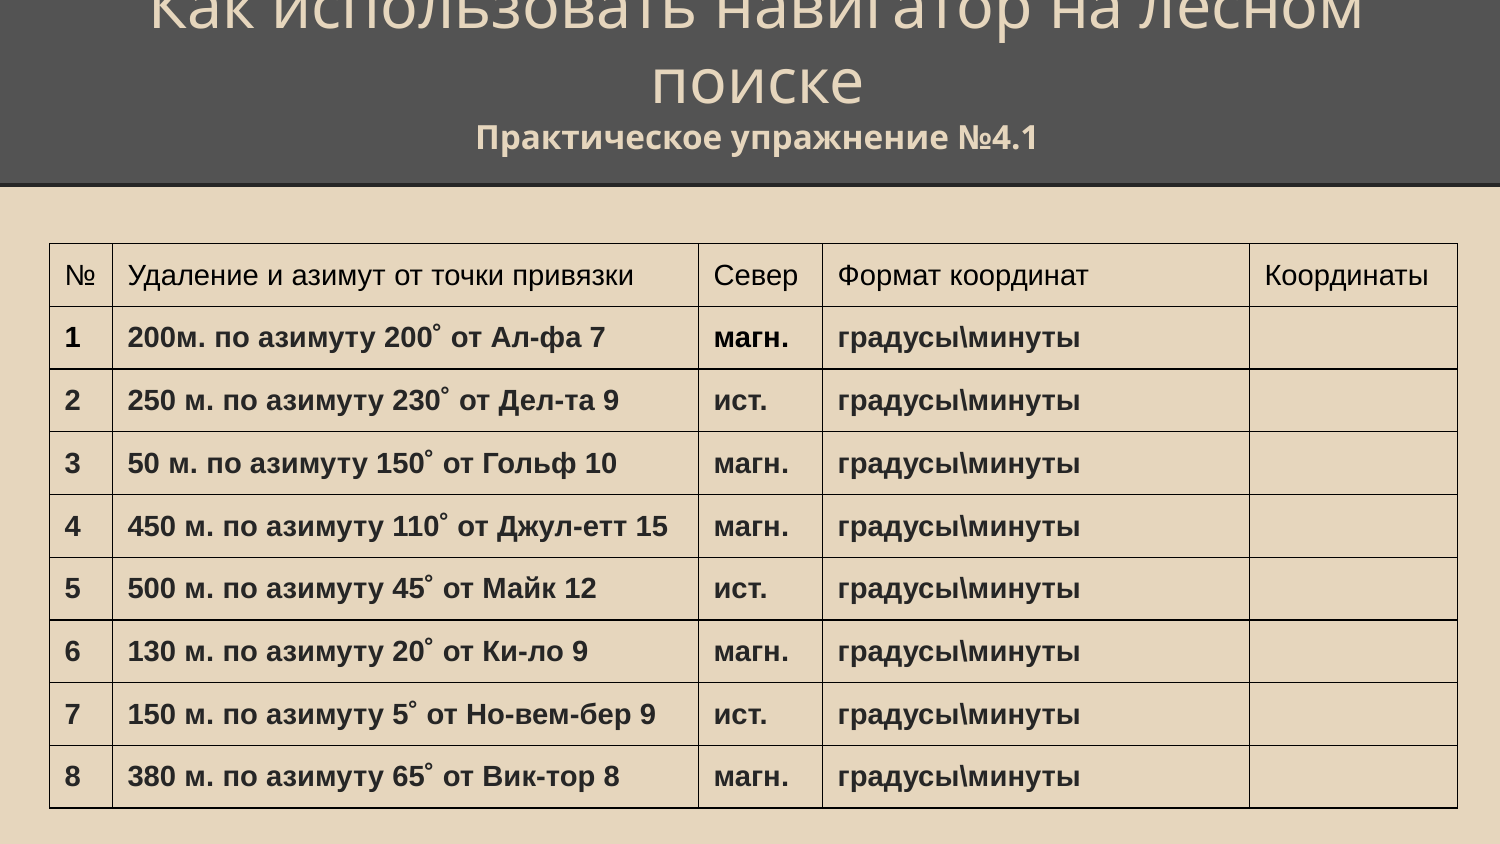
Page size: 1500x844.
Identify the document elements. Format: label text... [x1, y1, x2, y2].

table_cell магн. [699, 621, 822, 682]
table_header Удаление и азимут от точки привязки [113, 244, 698, 306]
table_cell 200м. по азимуту 200˚ от Ал-фа 7 [113, 307, 698, 368]
table_cell [1250, 495, 1457, 557]
table_cell 250 м. по азимуту 230˚ от Дел-та 9 [113, 370, 698, 431]
table_cell градусы\минуты [823, 558, 1249, 619]
table_cell магн. [699, 307, 822, 368]
table_cell [1250, 621, 1457, 682]
table_cell 130 м. по азимуту 20˚ от Ки-ло 9 [113, 621, 698, 682]
table_header Формат координат [823, 244, 1249, 306]
table_cell [1250, 558, 1457, 619]
table_cell градусы\минуты [823, 432, 1249, 494]
table_cell [1250, 432, 1457, 494]
table_cell 4 [50, 495, 112, 557]
table_cell градусы\минуты [823, 746, 1249, 807]
table_cell градусы\минуты [823, 307, 1249, 368]
table_cell 150 м. по азимуту 5˚ от Но-вем-бер 9 [113, 683, 698, 745]
table_cell магн. [699, 495, 822, 557]
table_cell ист. [699, 370, 822, 431]
table_cell [1250, 307, 1457, 368]
table_cell 500 м. по азимуту 45˚ от Майк 12 [113, 558, 698, 619]
table_cell 6 [50, 621, 112, 682]
table_cell ист. [699, 558, 822, 619]
table_cell 5 [50, 558, 112, 619]
table_cell градусы\минуты [823, 683, 1249, 745]
table_cell [1250, 683, 1457, 745]
table_cell 50 м. по азимуту 150˚ от Гольф 10 [113, 432, 698, 494]
table_cell градусы\минуты [823, 495, 1249, 557]
table_cell градусы\минуты [823, 370, 1249, 431]
table_cell 3 [50, 432, 112, 494]
table_cell 380 м. по азимуту 65˚ от Вик-тор 8 [113, 746, 698, 807]
title Как использовать навигатор на лесном поиске Практическое упражнение №4.1 [24, 10, 1492, 172]
table_cell 8 [50, 746, 112, 807]
table_cell ист. [699, 683, 822, 745]
table_cell 7 [50, 683, 112, 745]
table_cell [1250, 746, 1457, 807]
table_cell магн. [699, 746, 822, 807]
table_header Север [699, 244, 822, 306]
table_cell градусы\минуты [823, 621, 1249, 682]
table_cell [1250, 370, 1457, 431]
table_header № [50, 244, 112, 306]
table_header Координаты [1250, 244, 1457, 306]
table_cell 450 м. по азимуту 110˚ от Джул-етт 15 [113, 495, 698, 557]
table_cell магн. [699, 432, 822, 494]
table_cell 1 [50, 307, 112, 368]
table_cell 2 [50, 370, 112, 431]
